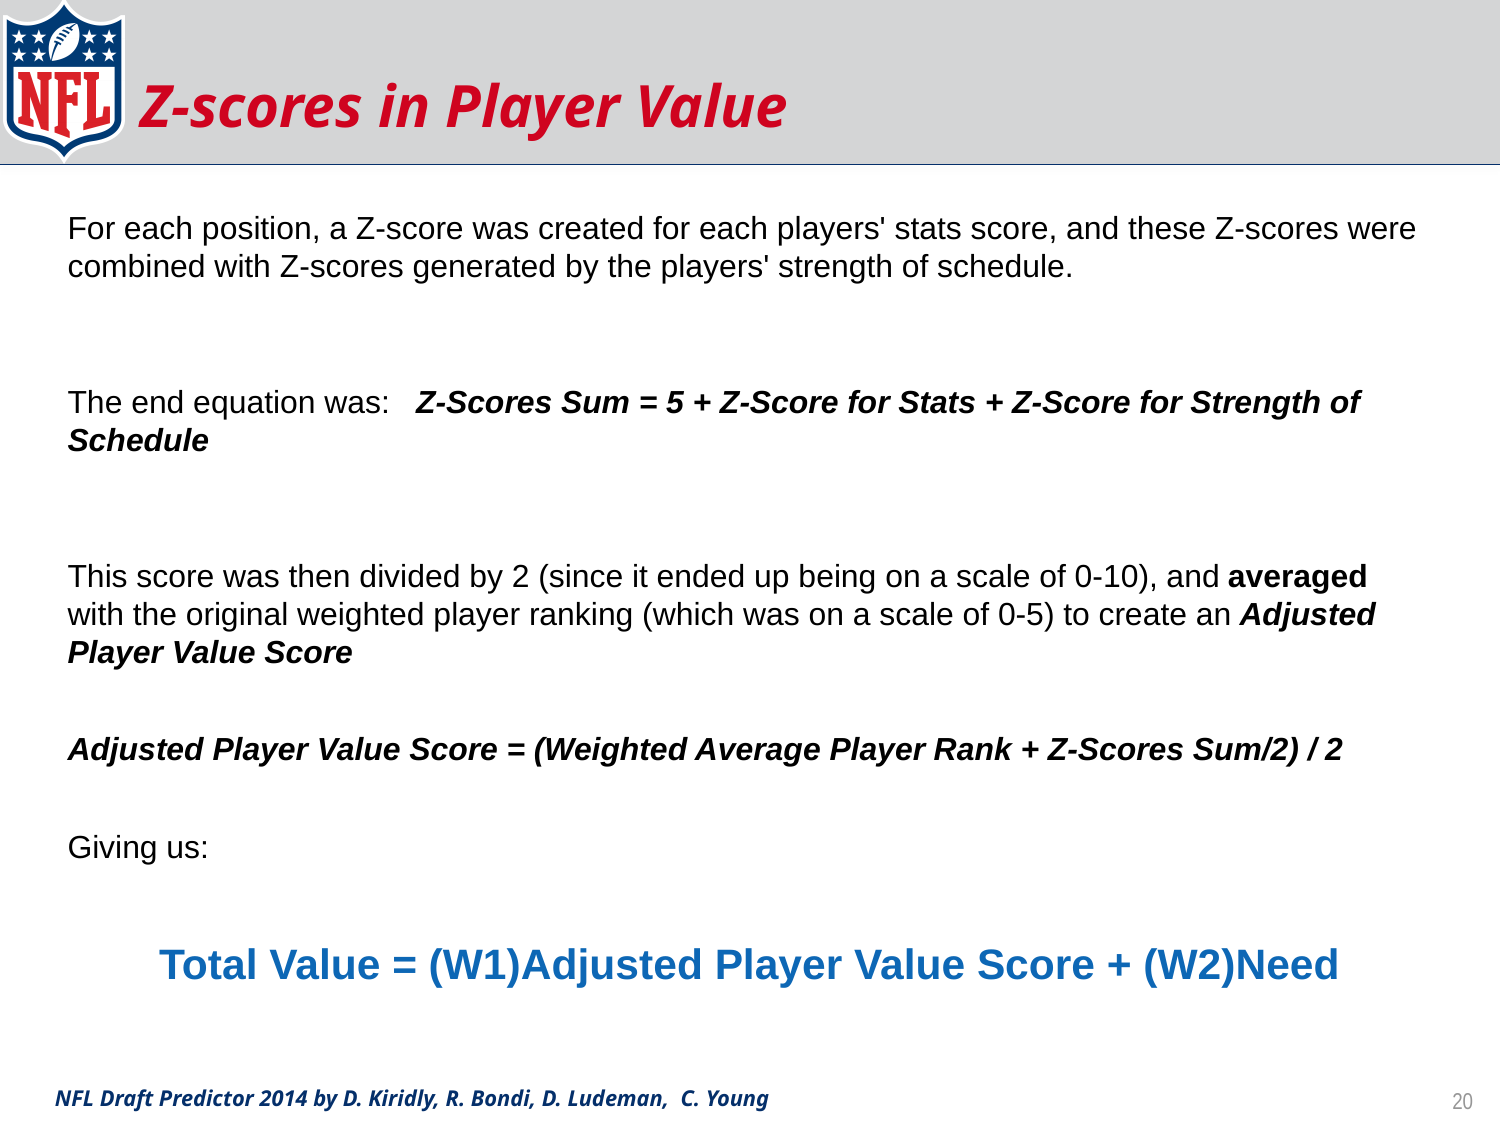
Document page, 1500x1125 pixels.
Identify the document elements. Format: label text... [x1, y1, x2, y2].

title Z-scores in Player Value [139, 3, 1473, 140]
list For each position, a Z-score was created for each players' stats score, and these Z-scores were combined with Z-scores generated by the players' strength of schedule. The end equation was: Z-Scores Sum = 5 + Z-Score for Stats + Z-Score for Strength of Schedule This score was then divided by 2 (since it ended up being on a scale of 0-10), and averaged with the original weighted player ranking (which was on a scale of 0-5) to create an Adjusted Player Value Score Adjusted Player Value Score = (Weighted Average Player Rank + Z-Scores Sum/2) / 2 Giving us: Total Value = (W1)Adjusted Player Value Score + (W2)Need [52, 200, 1448, 1000]
picture [3, 0, 125, 164]
